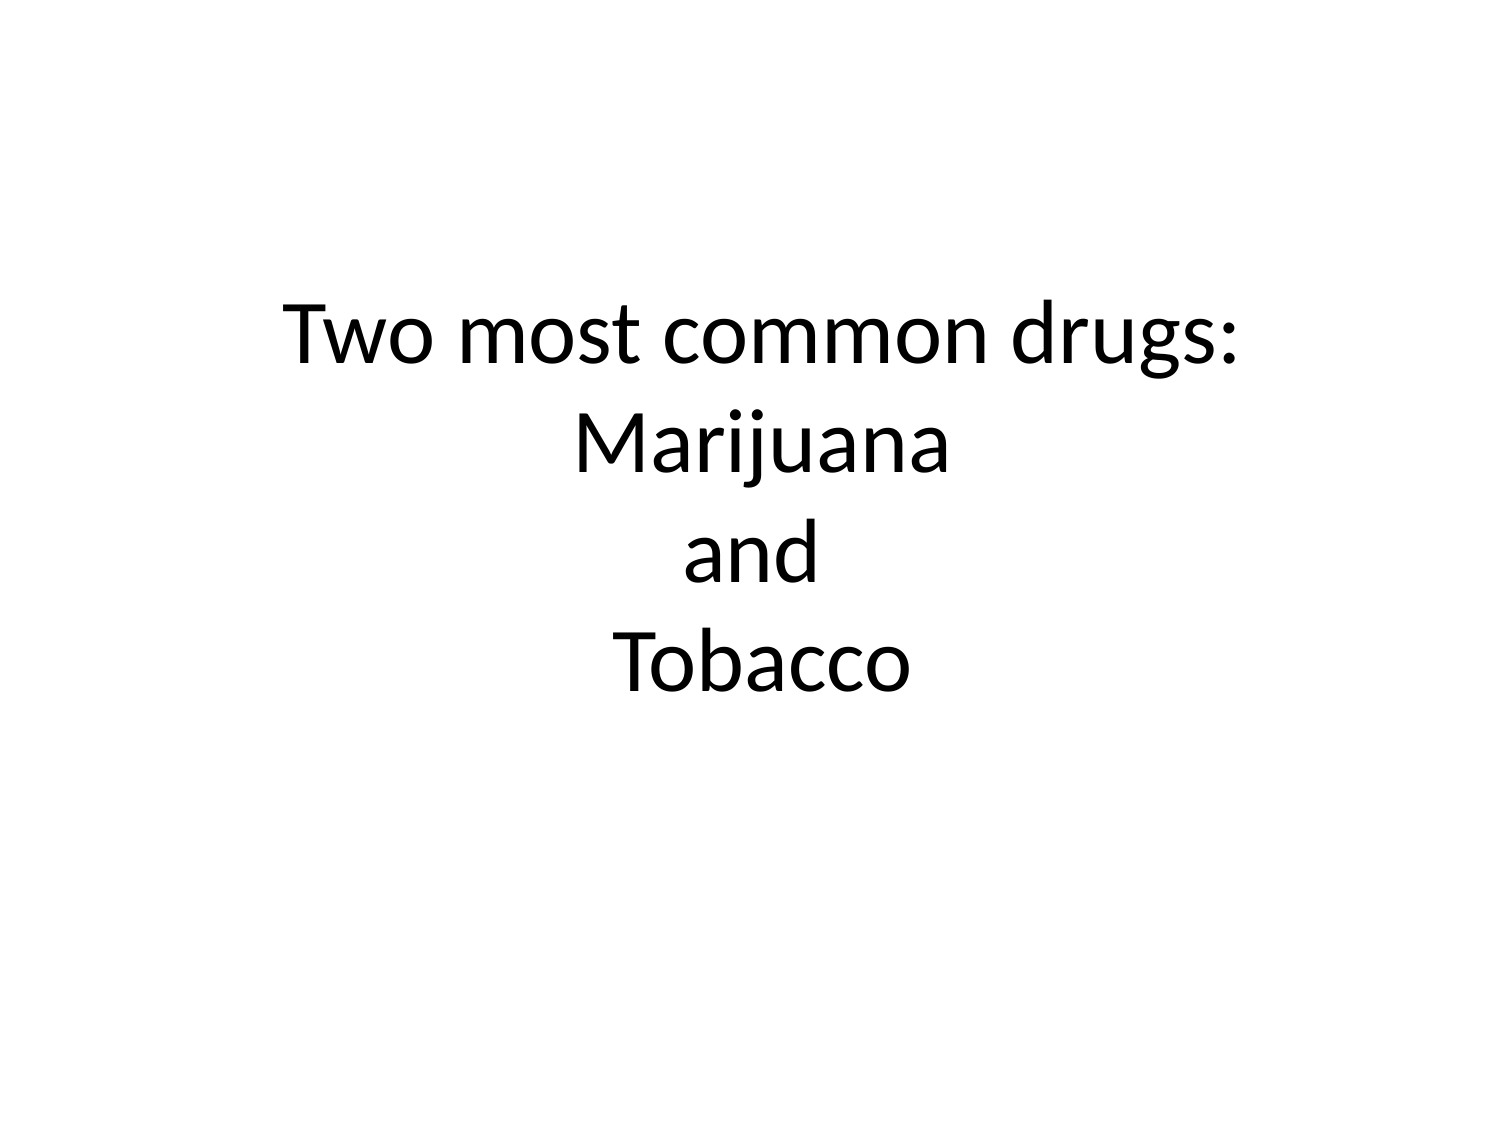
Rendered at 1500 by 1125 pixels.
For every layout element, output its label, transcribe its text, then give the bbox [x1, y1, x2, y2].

title Two most common drugs: Marijuana and Tobacco [87, 262, 1438, 880]
